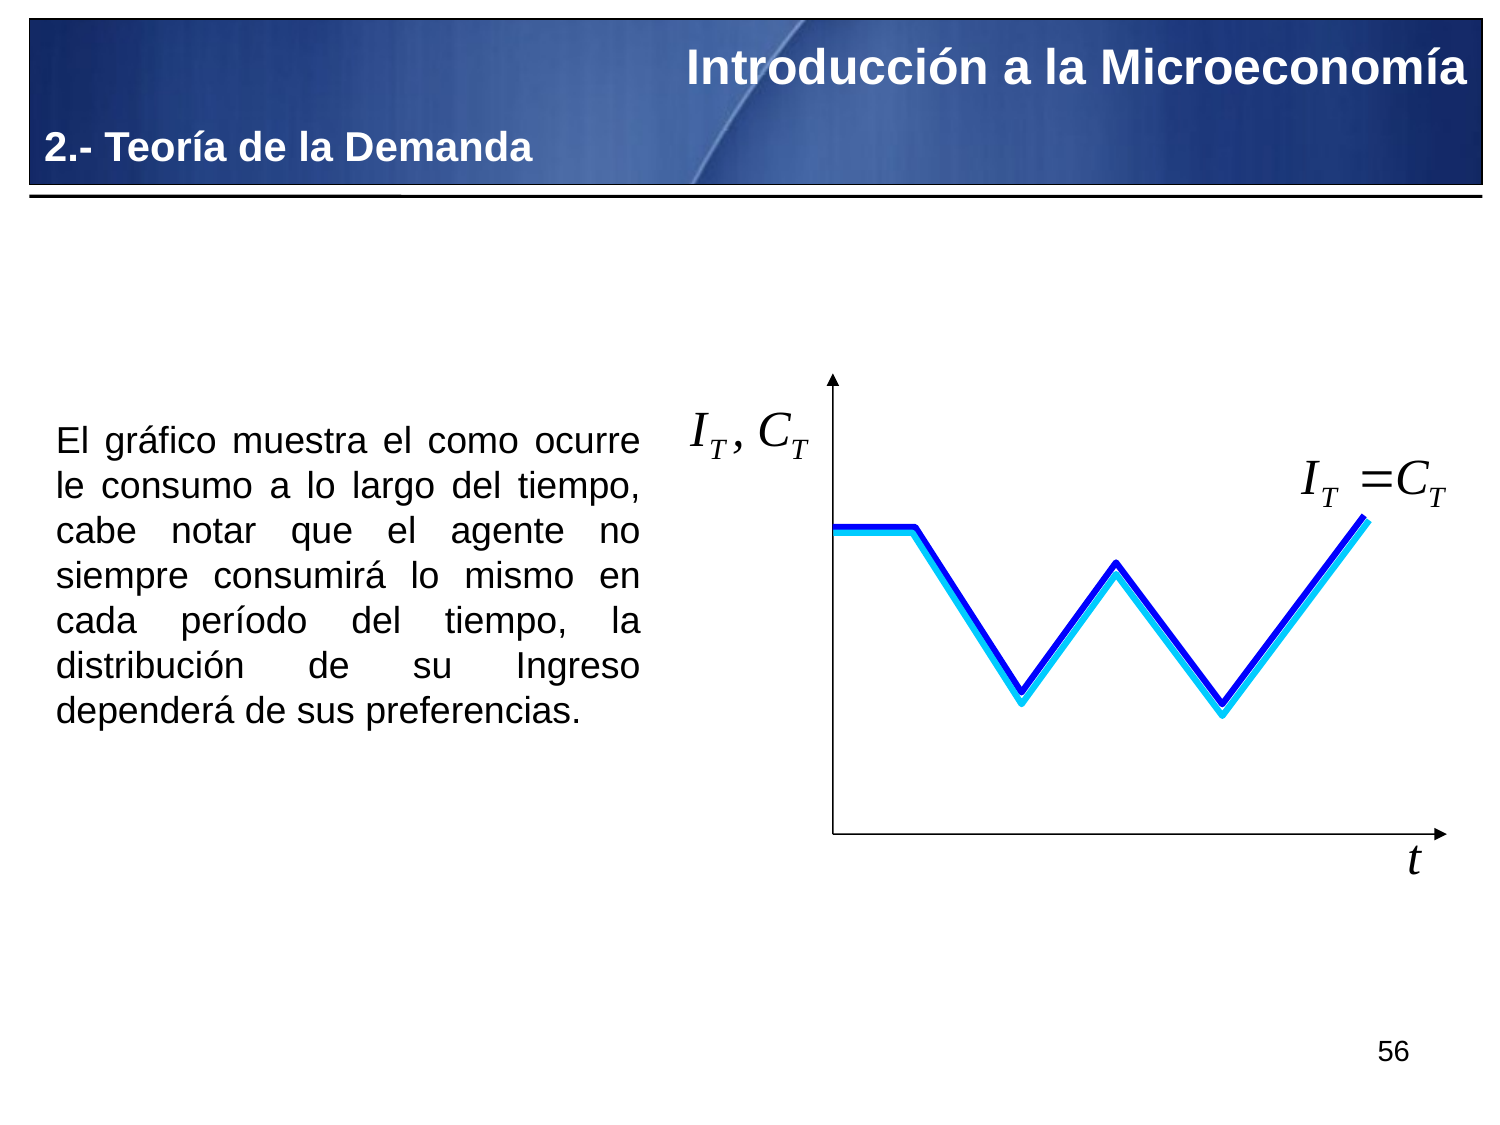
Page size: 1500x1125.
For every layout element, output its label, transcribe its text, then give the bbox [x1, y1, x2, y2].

text_box El gráfico muestra el como ocurre le consumo a lo largo del tiempo, cabe notar que el agente no siempre consumirá lo mismo en cada período del tiempo, la distribución de su Ingreso dependerá de sus preferencias. [41, 408, 656, 739]
text_box Introducción a la Microeconomía [608, 26, 1483, 102]
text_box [680, 373, 1457, 887]
text_box 2.- Teoría de la Demanda [29, 112, 585, 178]
text_box [29, 19, 1483, 185]
slide_number 56 [1074, 1024, 1426, 1103]
